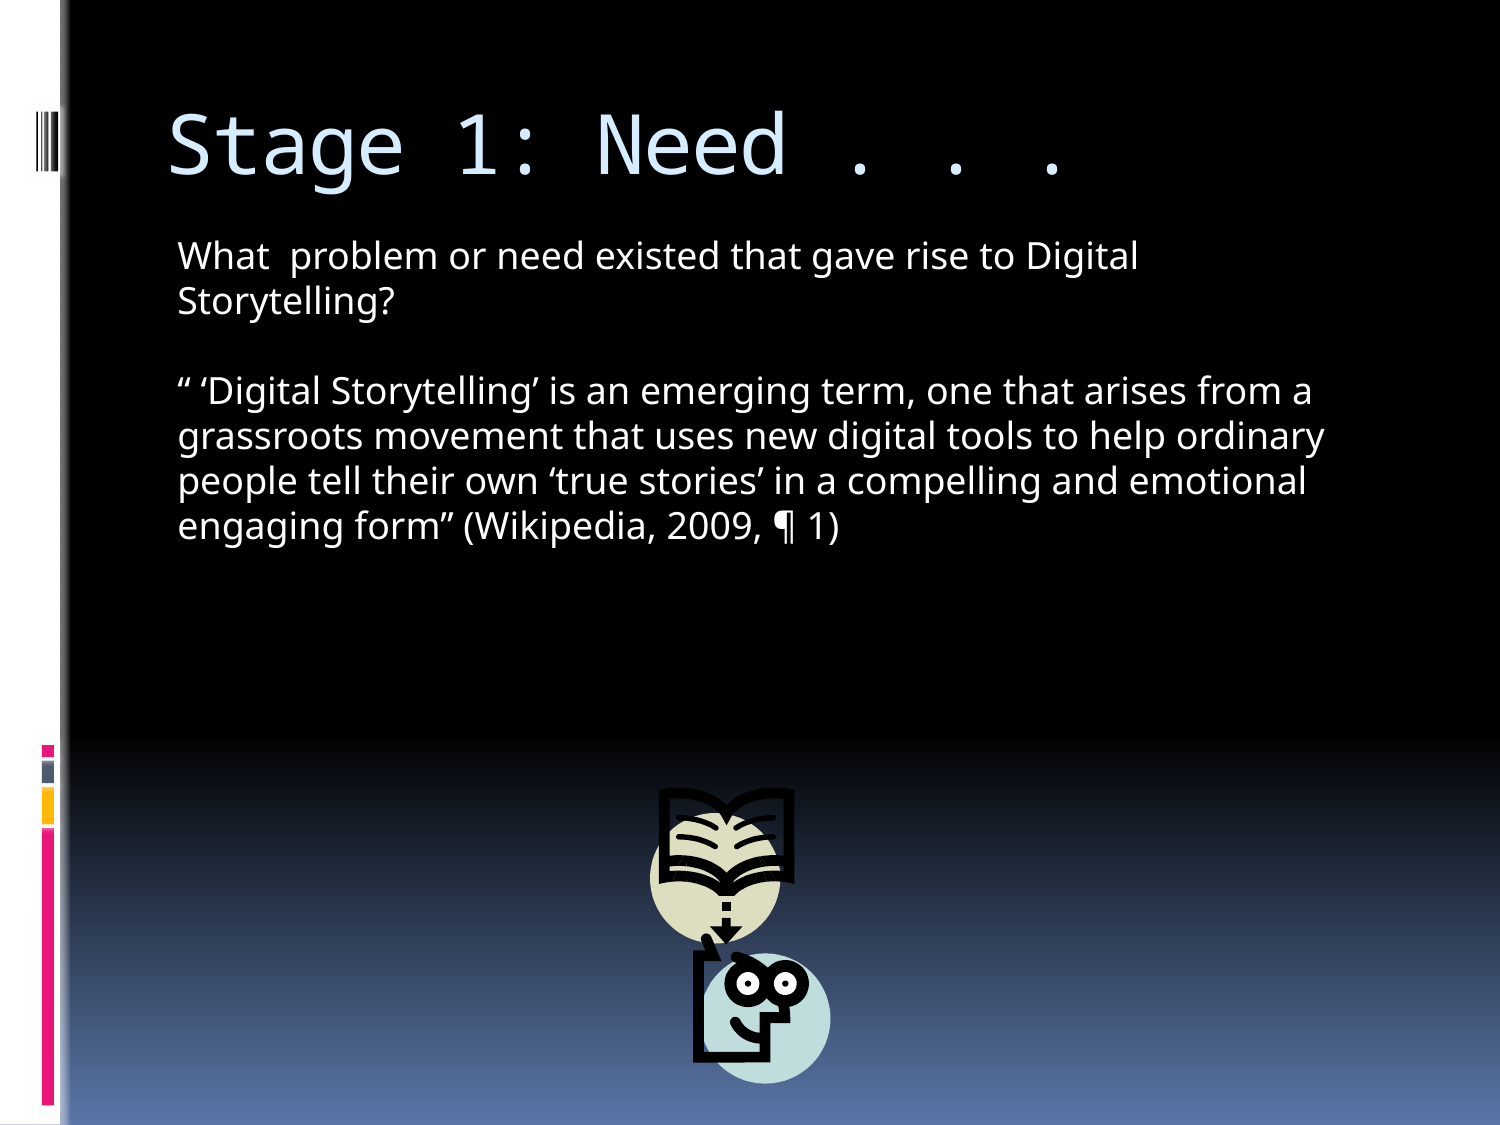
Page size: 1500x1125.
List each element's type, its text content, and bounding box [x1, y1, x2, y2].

text_box What problem or need existed that gave rise to Digital Storytelling? “ ‘Digital Storytelling’ is an emerging term, one that arises from a grassroots movement that uses new digital tools to help ordinary people tell their own ‘true stories’ in a compelling and emotional engaging form” (Wikipedia, 2009, ¶ 1) [162, 224, 1350, 555]
title Stage 1: Need . . . [150, 83, 1425, 234]
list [649, 786, 831, 1084]
